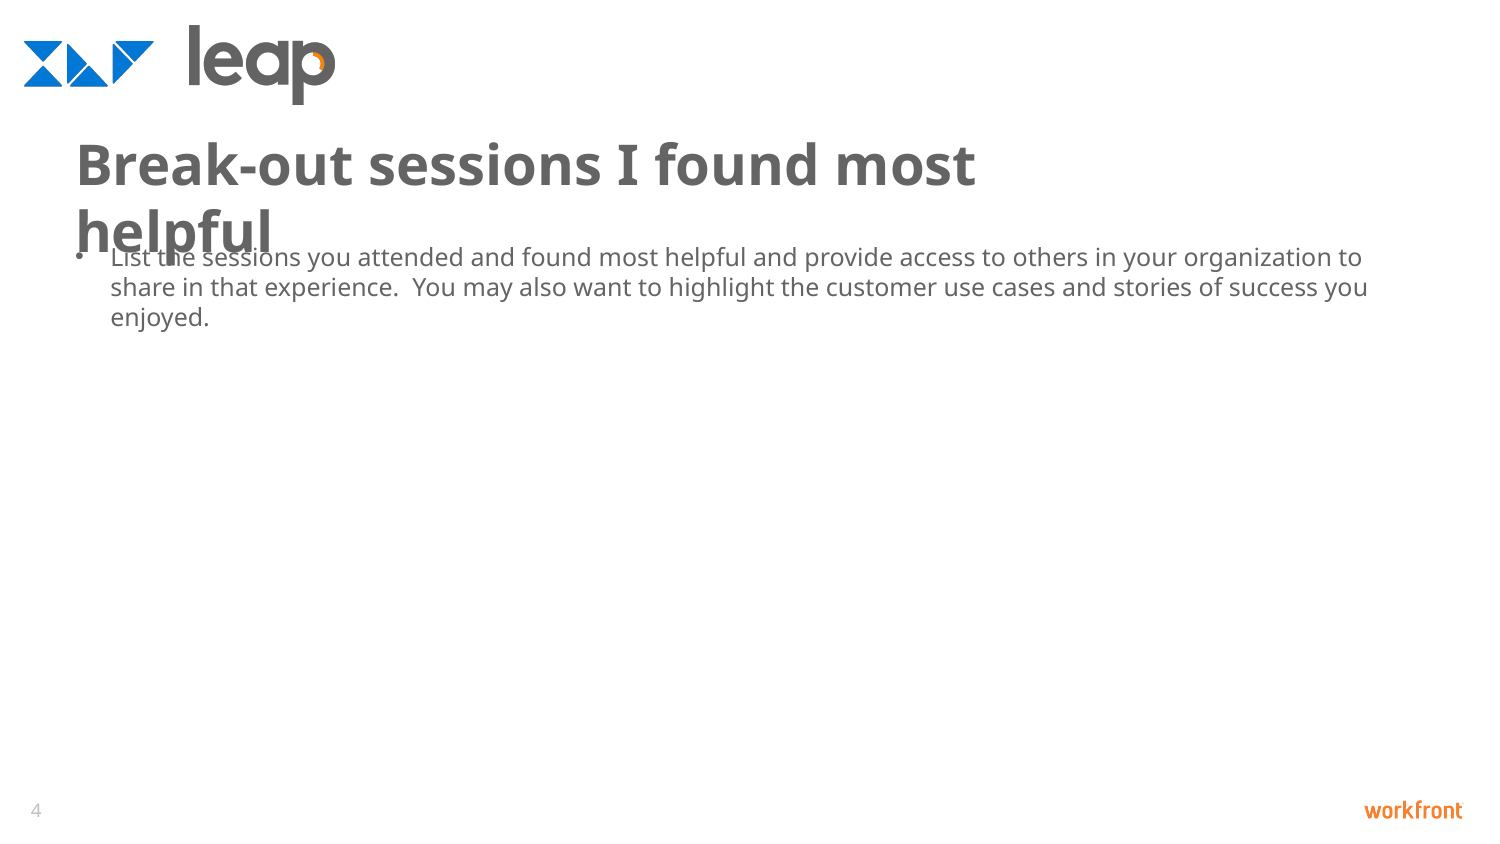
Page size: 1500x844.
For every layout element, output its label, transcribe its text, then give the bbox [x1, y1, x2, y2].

picture [22, 25, 161, 105]
text_box List the sessions you attended and found most helpful and provide access to others in your organization to share in that experience. You may also want to highlight the customer use cases and stories of success you enjoyed. [75, 241, 1401, 556]
picture [189, 25, 335, 105]
picture [1364, 800, 1464, 819]
text_box Break-out sessions I found most helpful [75, 128, 1132, 197]
